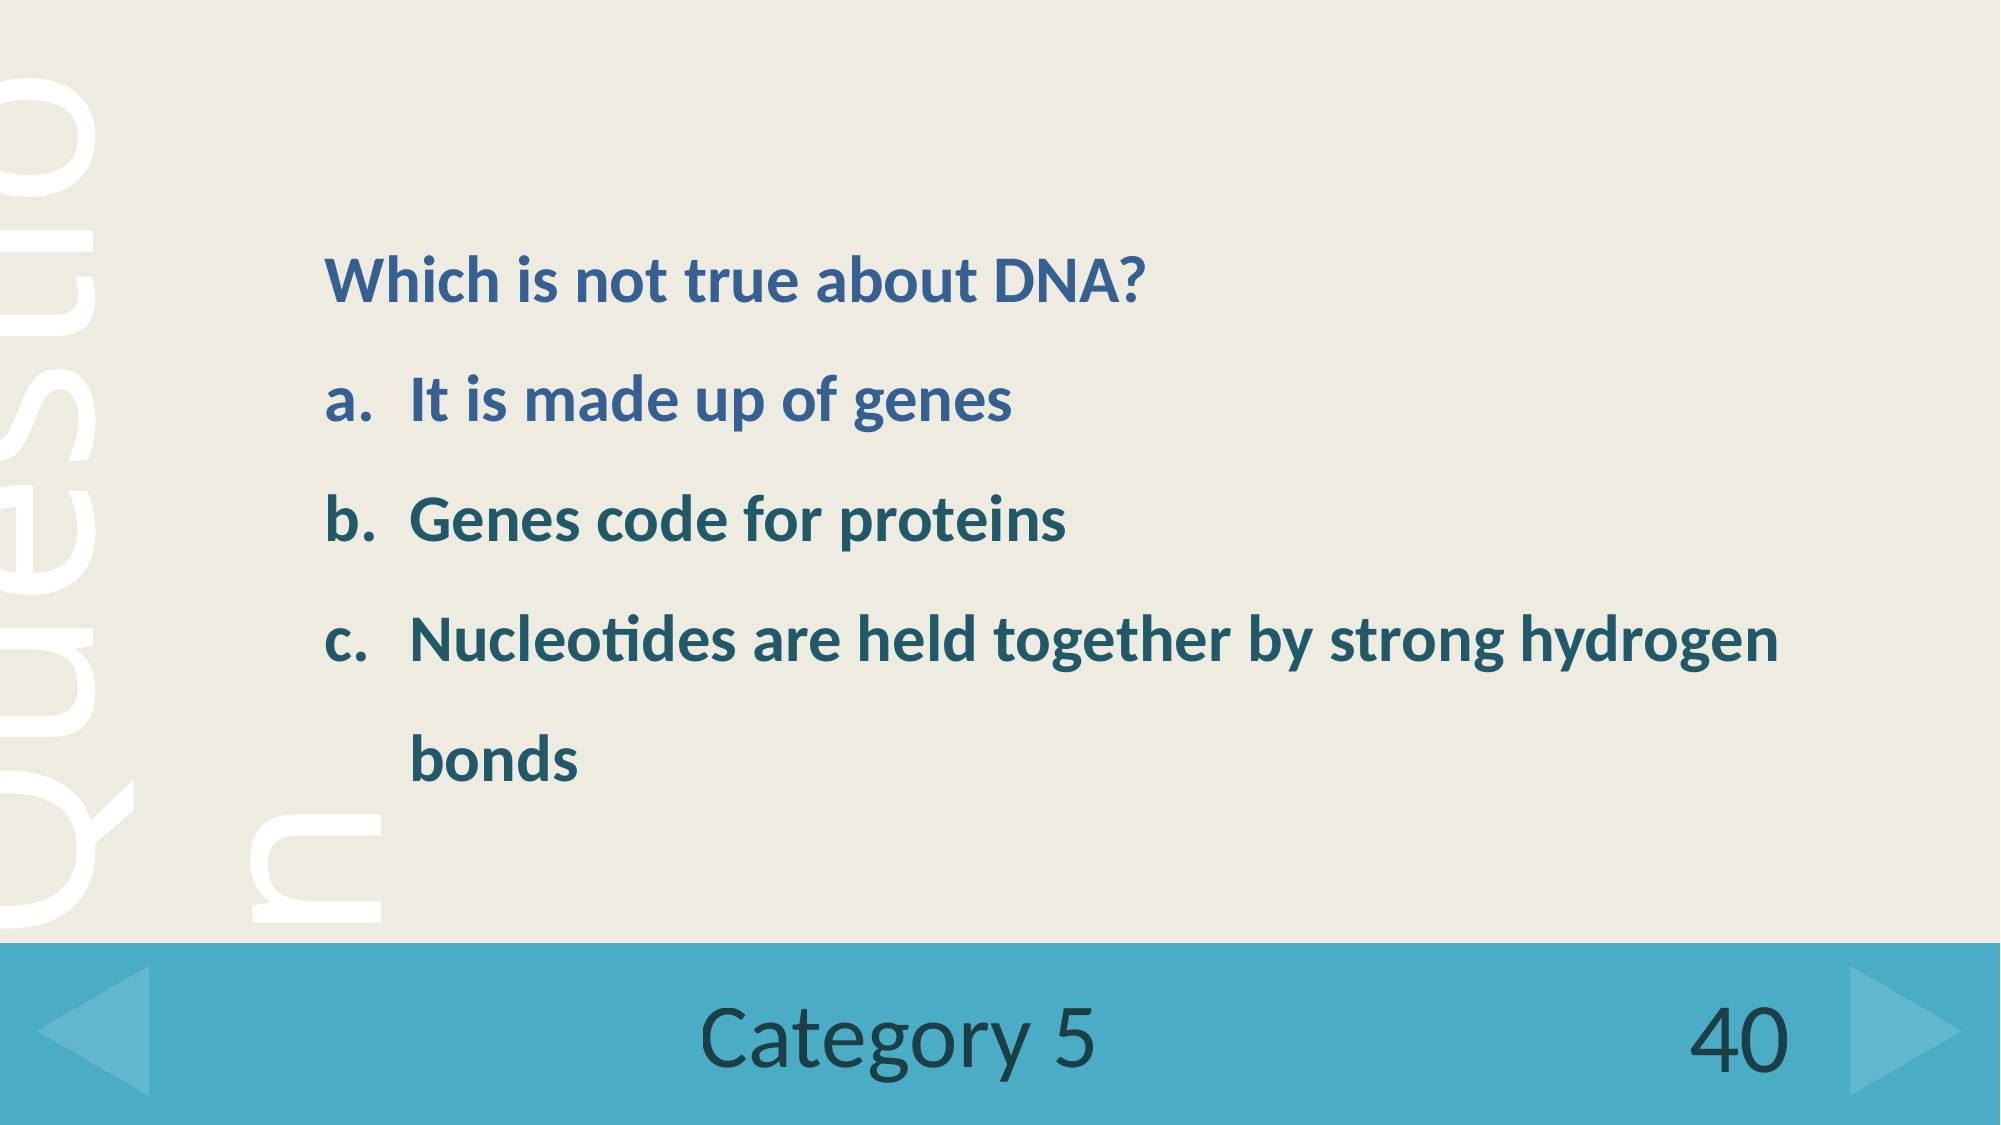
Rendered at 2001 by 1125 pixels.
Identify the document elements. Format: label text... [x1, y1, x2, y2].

list 40 [1800, 967, 1806, 1097]
list Which is not true about DNA? It is made up of genes Genes code for proteins Nucleotides are held together by strong hydrogen bonds [309, 128, 1850, 862]
title Category 5 [0, 937, 1800, 1125]
